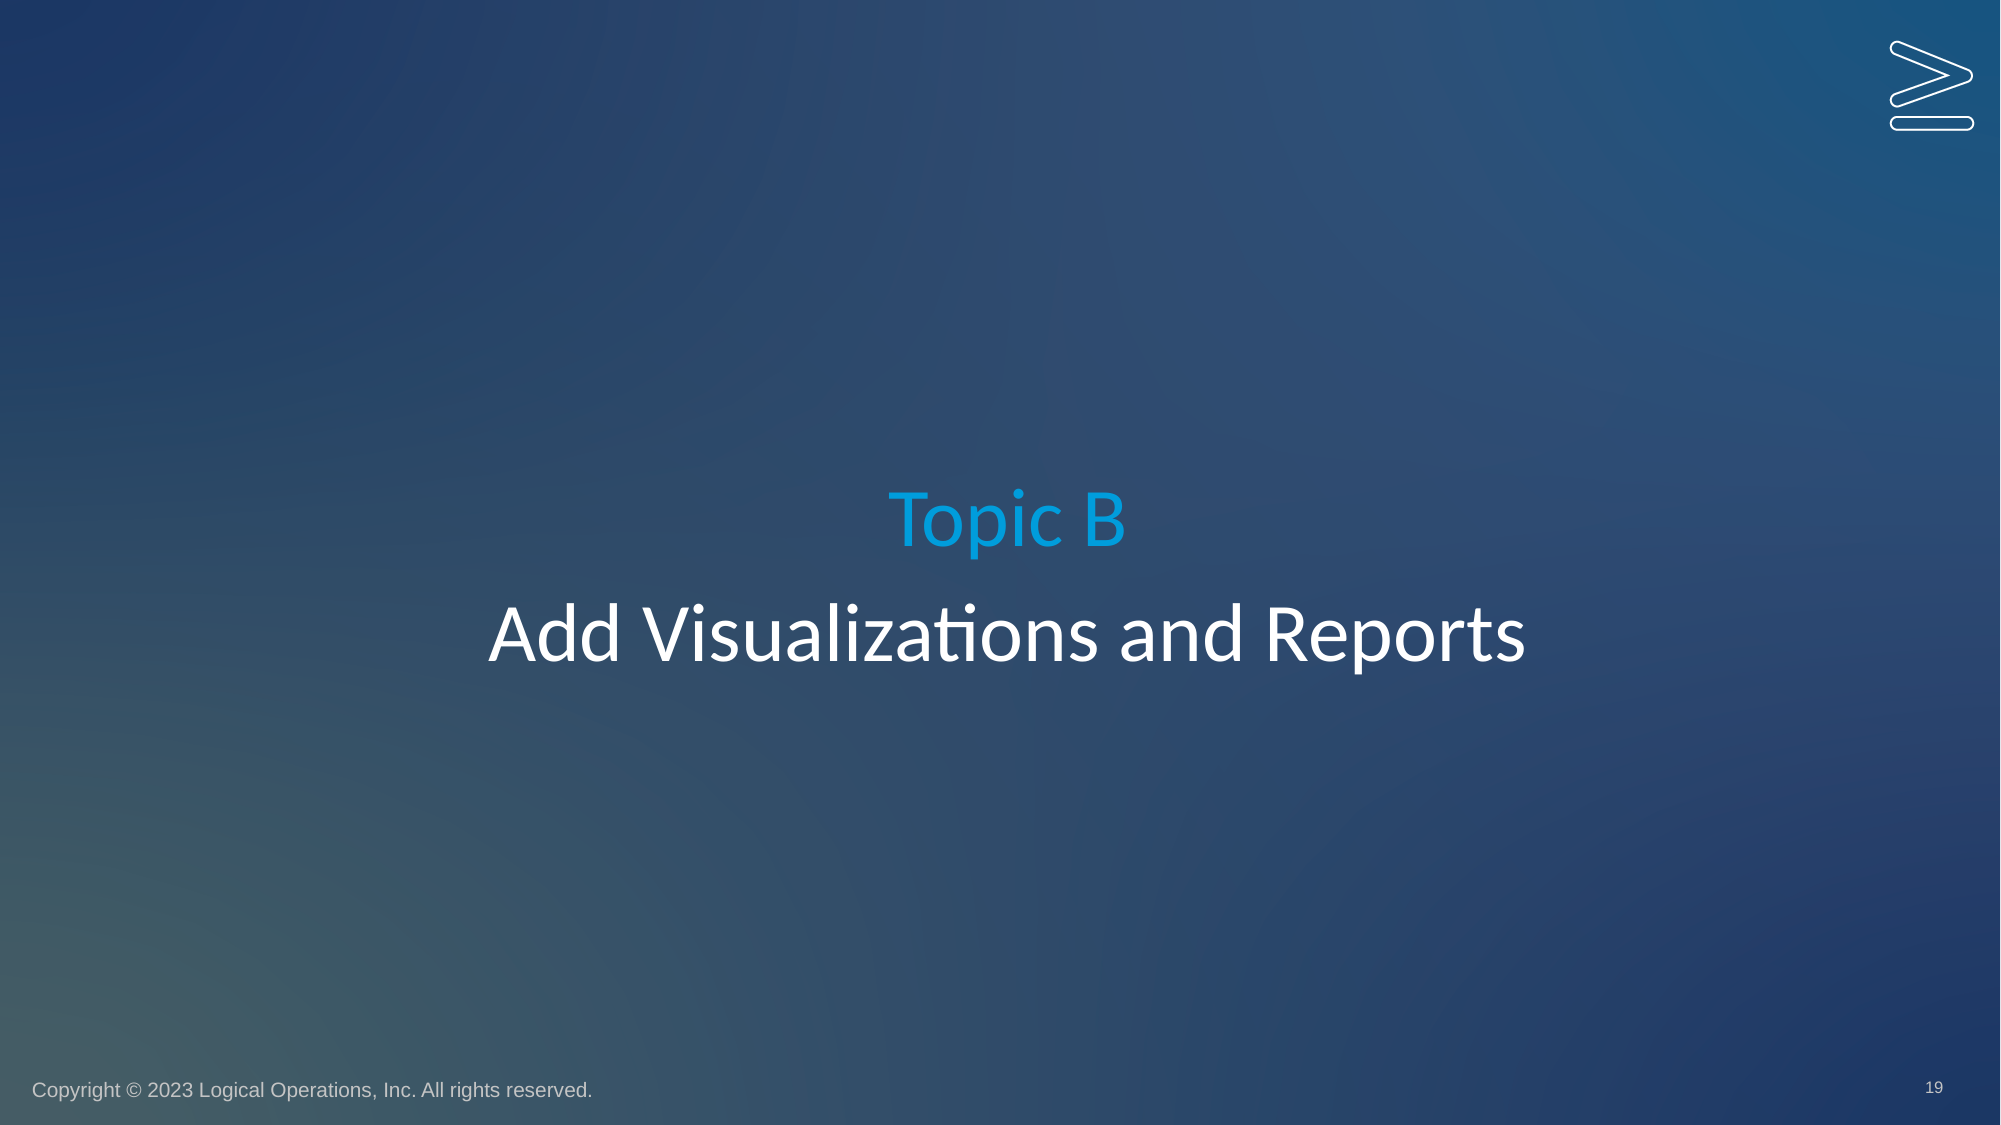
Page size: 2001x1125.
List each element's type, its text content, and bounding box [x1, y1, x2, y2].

list Topic B [157, 324, 1858, 571]
title Add Visualizations and Reports [157, 571, 1858, 795]
picture [0, 0, 2001, 1125]
slide_number 19 [1491, 1057, 1959, 1118]
